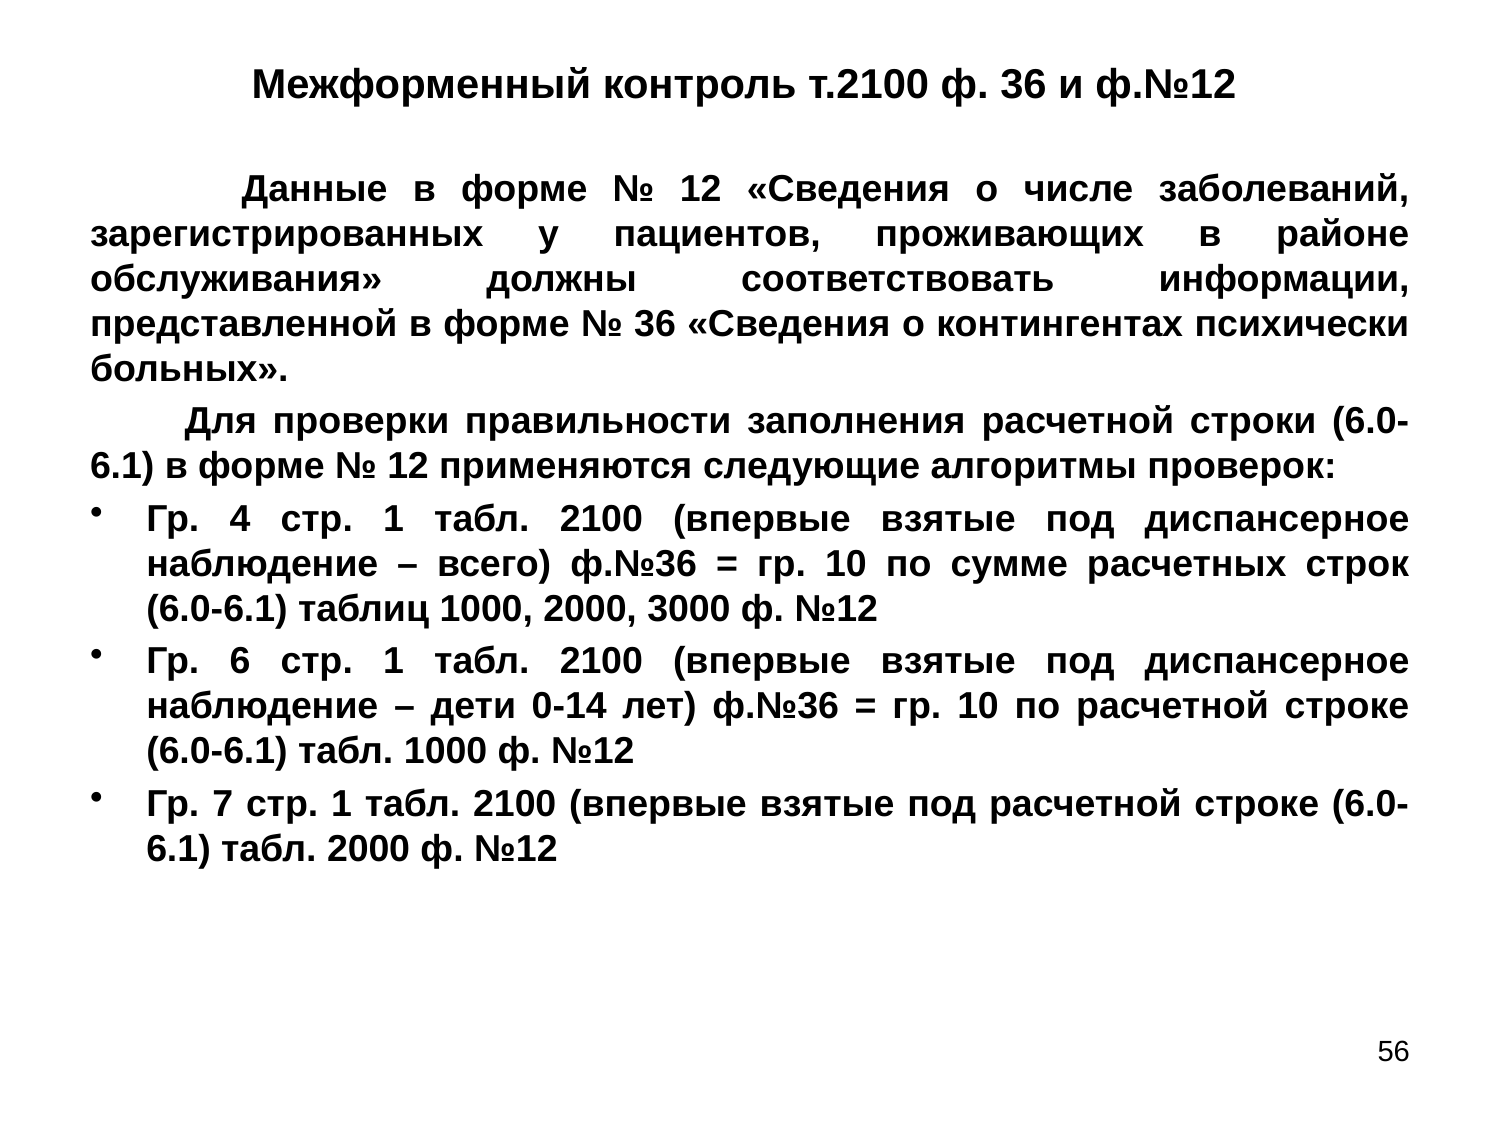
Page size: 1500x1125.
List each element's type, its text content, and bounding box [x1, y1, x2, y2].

slide_number 56 [1074, 1024, 1425, 1103]
title Межформенный контроль т.2100 ф. 36 и ф.№12 [74, 44, 1426, 120]
list Данные в форме № 12 «Сведения о числе заболеваний, зарегистрированных у пациентов, проживающих в районе обслуживания» должны соответствовать информации, представленной в форме № 36 «Сведения о контингентах психически больных». Для проверки правильности заполнения расчетной строки (6.0-6.1) в форме № 12 применяются следующие алгоритмы проверок: Гр. 4 стр. 1 табл. 2100 (впервые взятые под диспансерное наблюдение – всего) ф.№36 = гр. 10 по сумме расчетных строк (6.0-6.1) таблиц 1000, 2000, 3000 ф. №12 Гр. 6 стр. 1 табл. 2100 (впервые взятые под диспансерное наблюдение – дети 0-14 лет) ф.№36 = гр. 10 по расчетной строке (6.0-6.1) табл. 1000 ф. №12 Гр. 7 стр. 1 табл. 2100 (впервые взятые под расчетной строке (6.0-6.1) табл. 2000 ф. №12 [74, 156, 1426, 1006]
